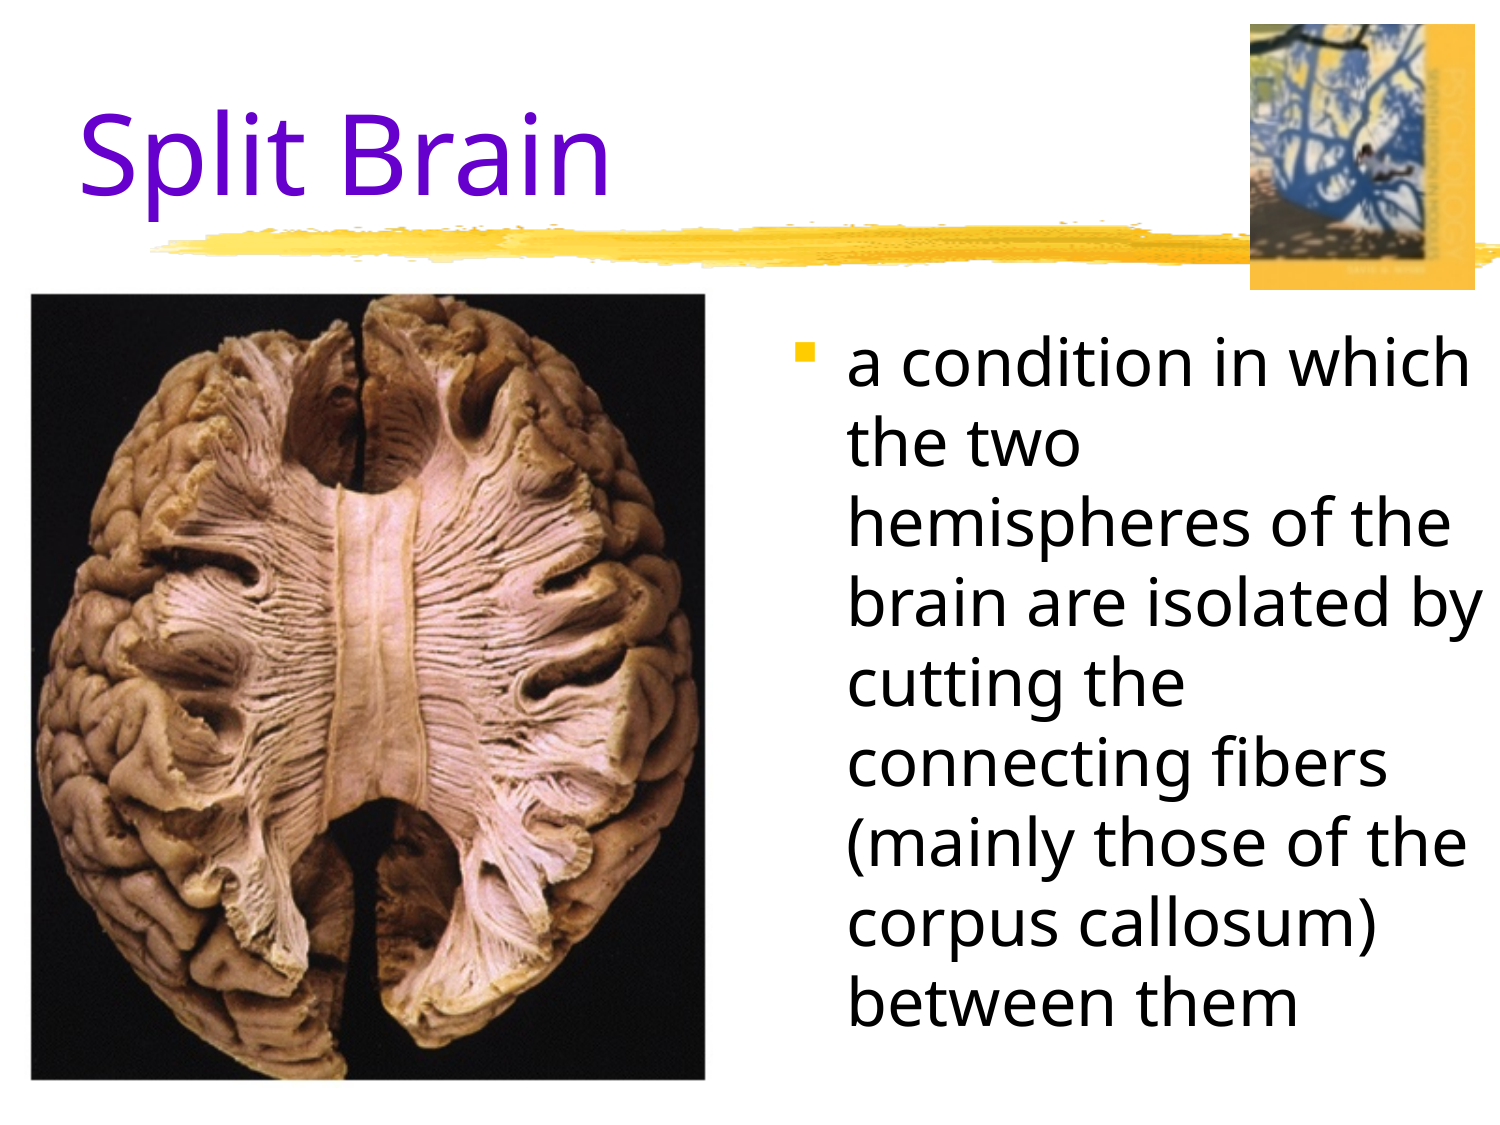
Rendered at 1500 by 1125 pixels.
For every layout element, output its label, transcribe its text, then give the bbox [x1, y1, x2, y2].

list a condition in which the two hemispheres of the brain are isolated by cutting the connecting fibers (mainly those of the corpus callosum) between them [774, 312, 1500, 1125]
picture [150, 24, 1500, 290]
title Split Brain [62, 37, 1209, 226]
picture [24, 287, 713, 1088]
